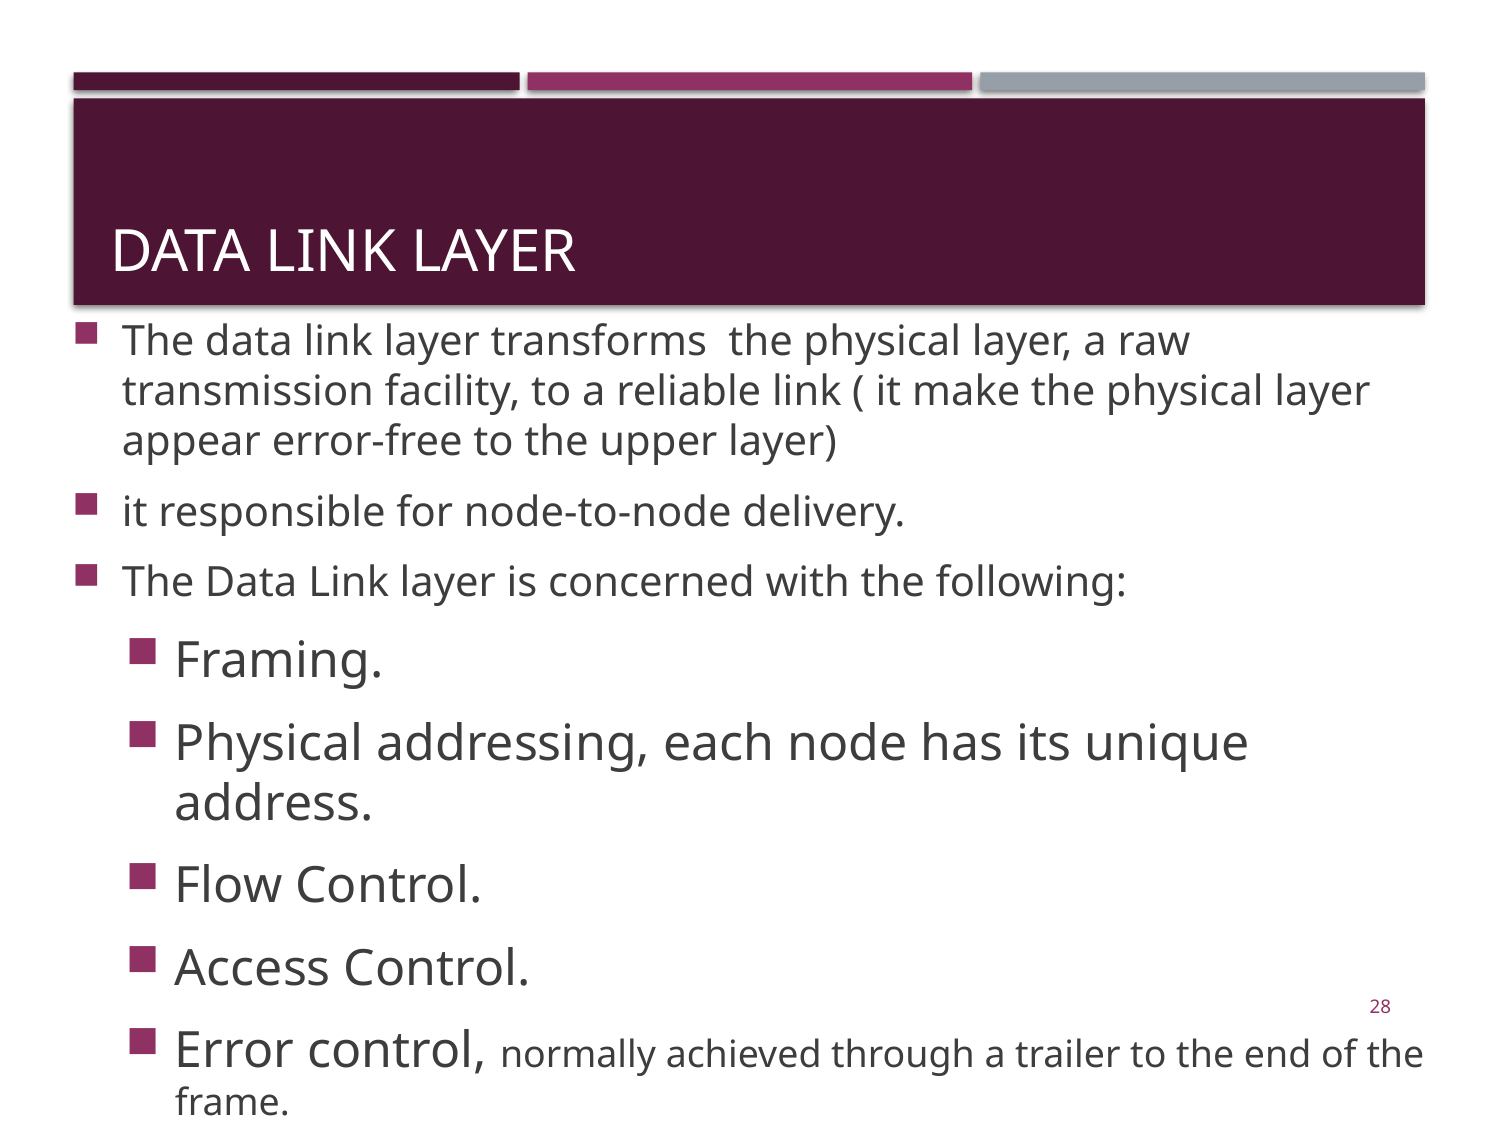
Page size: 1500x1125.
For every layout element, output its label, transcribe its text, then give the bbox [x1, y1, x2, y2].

list The data link layer transforms the physical layer, a raw transmission facility, to a reliable link ( it make the physical layer appear error-free to the upper layer) it responsible for node-to-node delivery. The Data Link layer is concerned with the following: Framing. Physical addressing, each node has its unique address. Flow Control. Access Control. Error control, normally achieved through a trailer to the end of the frame. [56, 680, 1445, 1122]
slide_number 28 [1279, 977, 1406, 1037]
title Data Link Layer [95, 112, 1406, 291]
